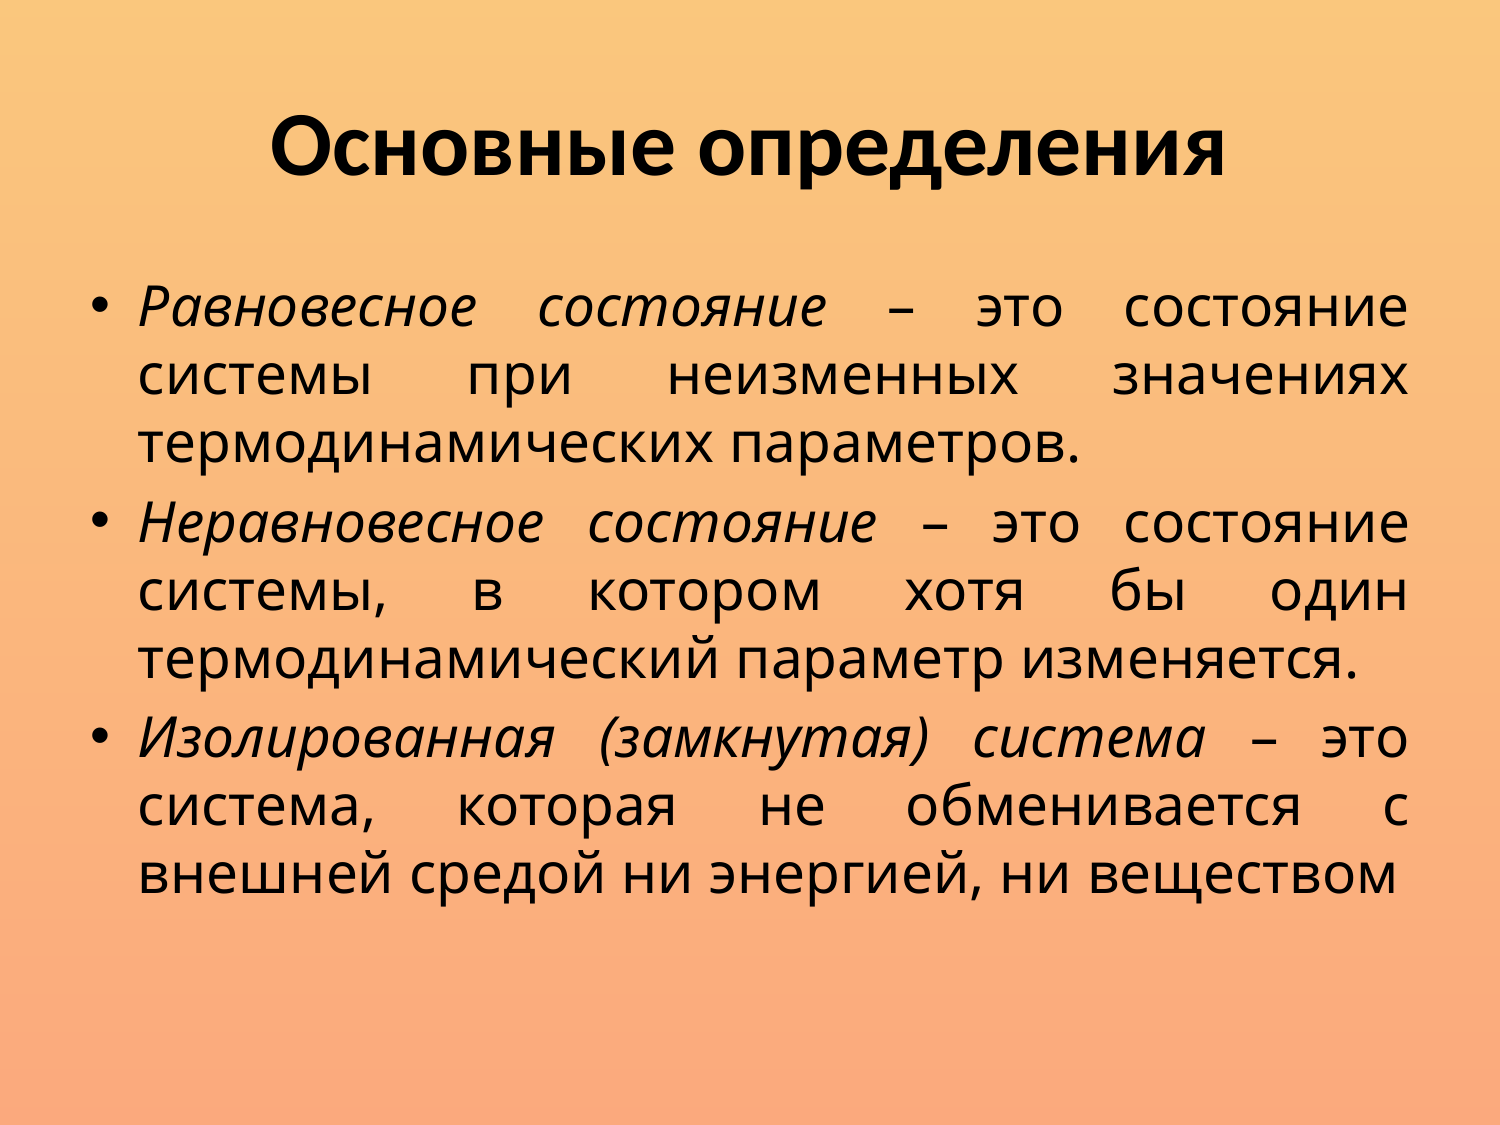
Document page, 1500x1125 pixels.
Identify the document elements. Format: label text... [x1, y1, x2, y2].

title Основные определения [75, 45, 1425, 233]
list Равновесное состояние – это состояние системы при неизменных значениях термодинамических параметров. Неравновесное состояние – это состояние системы, в котором хотя бы один термодинамический параметр изменяется. Изолированная (замкнутая) система – это система, которая не обменивается с внешней средой ни энергией, ни веществом [75, 262, 1425, 1005]
